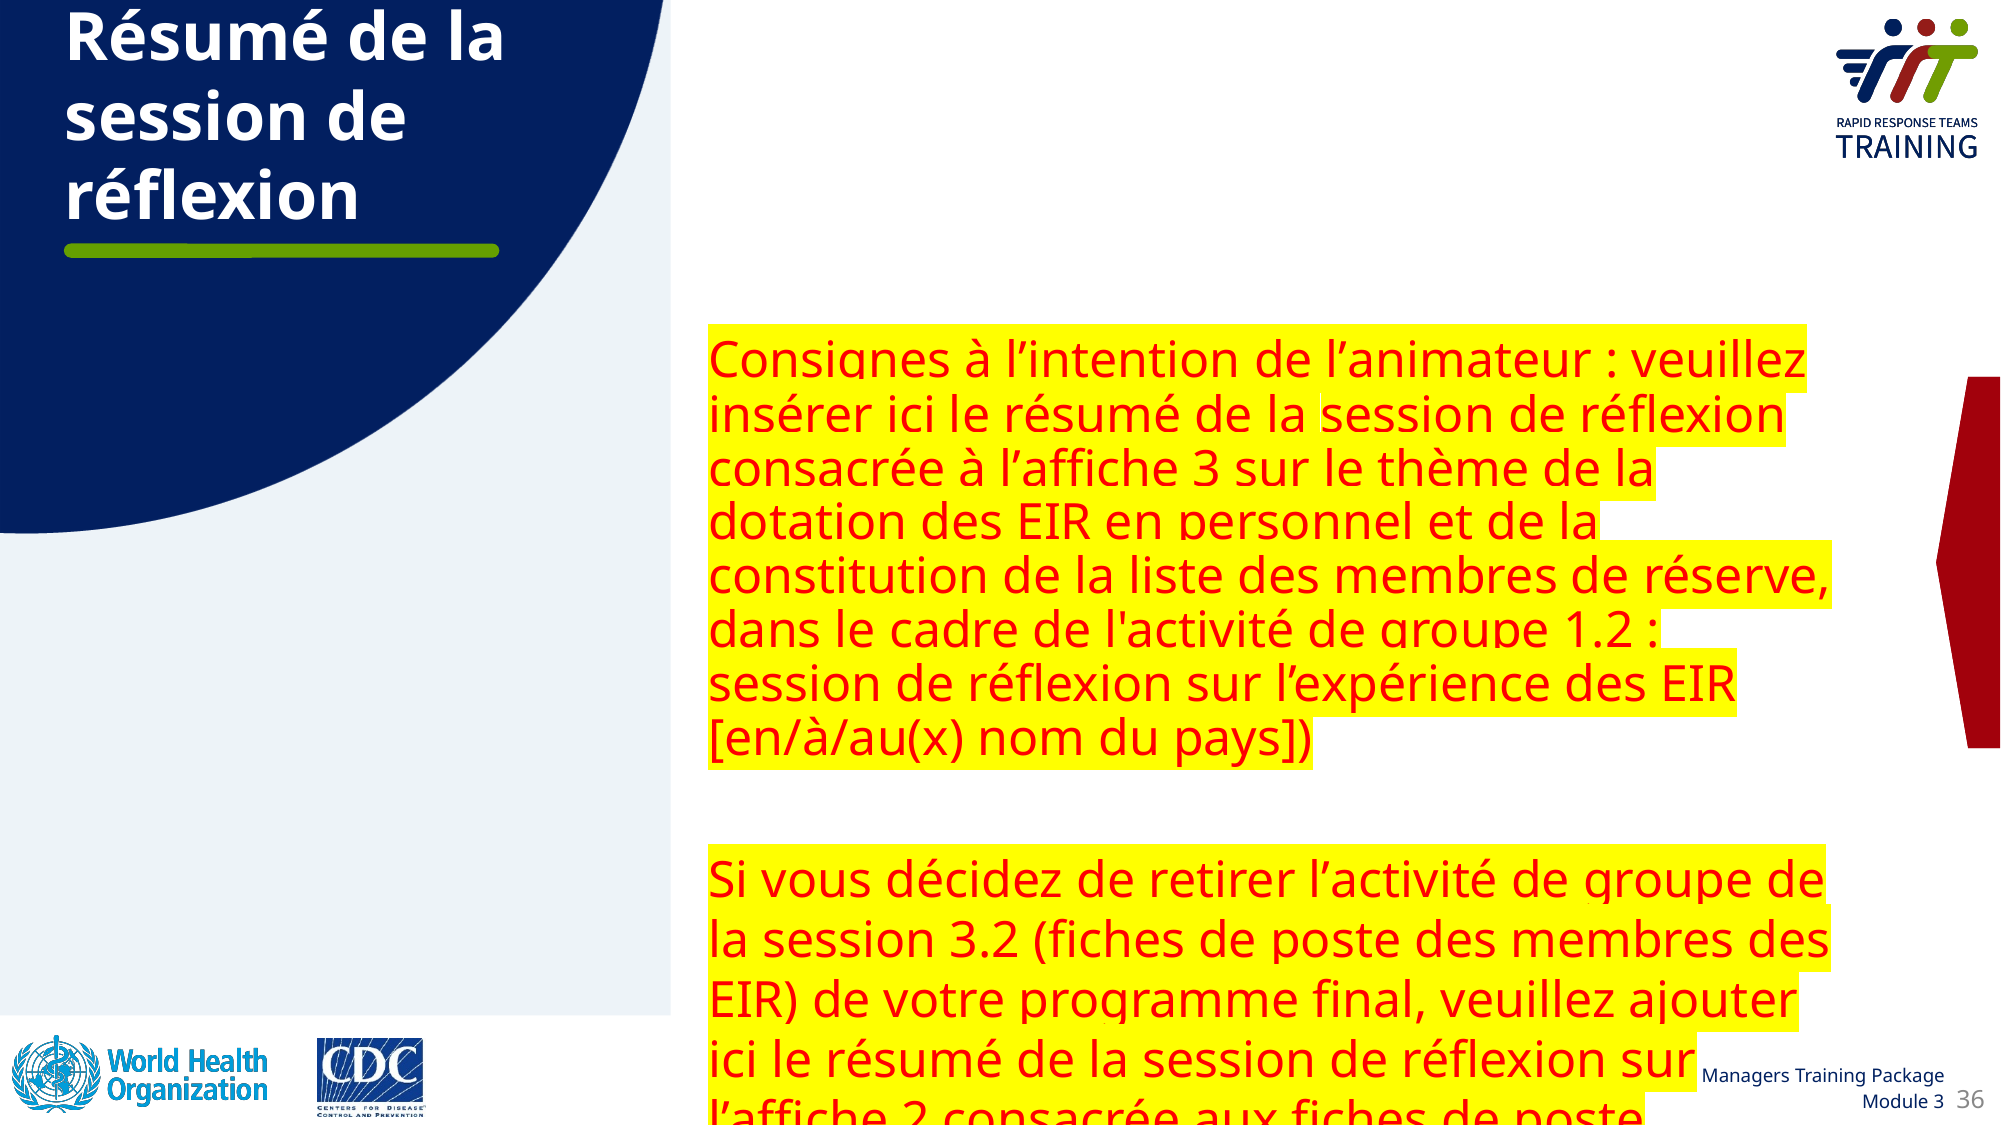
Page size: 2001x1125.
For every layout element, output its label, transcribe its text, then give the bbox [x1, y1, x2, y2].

text_box 36 [1557, 1075, 1993, 1121]
text_box Résumé de la session de réflexion [57, 0, 616, 241]
picture [36, 1088, 78, 1105]
text_box Consignes à lʼintention de lʼanimateur : veuillez insérer ici le résumé de la session de réflexion consacrée à lʼaffiche 3 sur le thème de la dotation des EIR en personnel et de la constitution de la liste des membres de réserve, dans le cadre de l'activité de groupe 1.2 : session de réflexion sur l’expérience des EIR [en/à/au(x) nom du pays]) Si vous décidez de retirer lʼactivité de groupe de la session 3.2 (fiches de poste des membres des EIR) de votre programme final, veuillez ajouter ici le résumé de la session de réflexion sur lʼaffiche 2 consacrée aux fiches de poste [700, 327, 1858, 1125]
picture [34, 1054, 43, 1078]
picture [59, 1035, 267, 1113]
picture [71, 1053, 90, 1091]
picture [50, 1108, 62, 1113]
picture [46, 1056, 54, 1062]
picture [22, 1062, 26, 1077]
picture [12, 1083, 48, 1113]
picture [30, 1083, 37, 1091]
picture [1835, 19, 1978, 167]
picture [0, 0, 670, 538]
picture [40, 1062, 47, 1070]
text_box [1936, 376, 2000, 749]
picture [317, 1038, 426, 1117]
picture [12, 1035, 54, 1068]
picture [24, 1054, 36, 1087]
